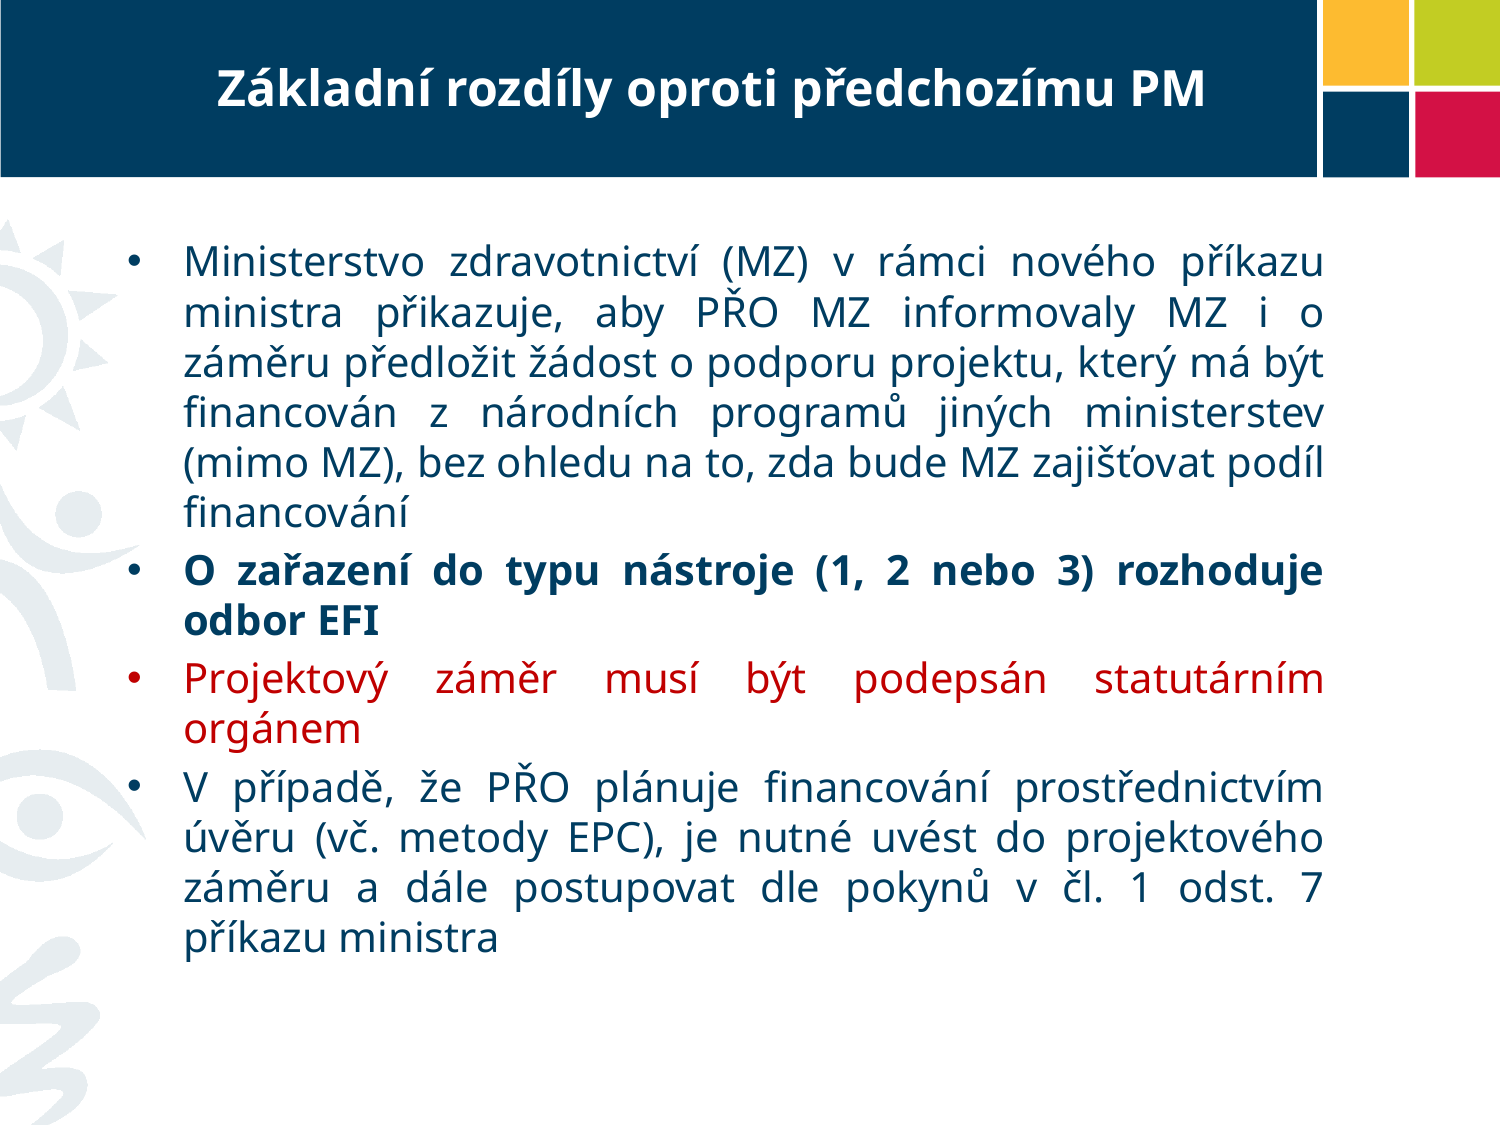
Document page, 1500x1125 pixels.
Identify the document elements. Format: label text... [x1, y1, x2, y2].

picture [0, 219, 147, 1125]
title Základní rozdíly oproti předchozímu PM [202, 0, 1317, 169]
list Ministerstvo zdravotnictví (MZ) v rámci nového příkazu ministra přikazuje, aby PŘO MZ informovaly MZ i o záměru předložit žádost o podporu projektu, který má být financován z národních programů jiných ministerstev (mimo MZ), bez ohledu na to, zda bude MZ zajišťovat podíl financování O zařazení do typu nástroje (1, 2 nebo 3) rozhoduje odbor EFI Projektový záměr musí být podepsán statutárním orgánem V případě, že PŘO plánuje financování prostřednictvím úvěru (vč. metody EPC), je nutné uvést do projektového záměru a dále postupovat dle pokynů v čl. 1 odst. 7 příkazu ministra [112, 169, 1341, 1008]
